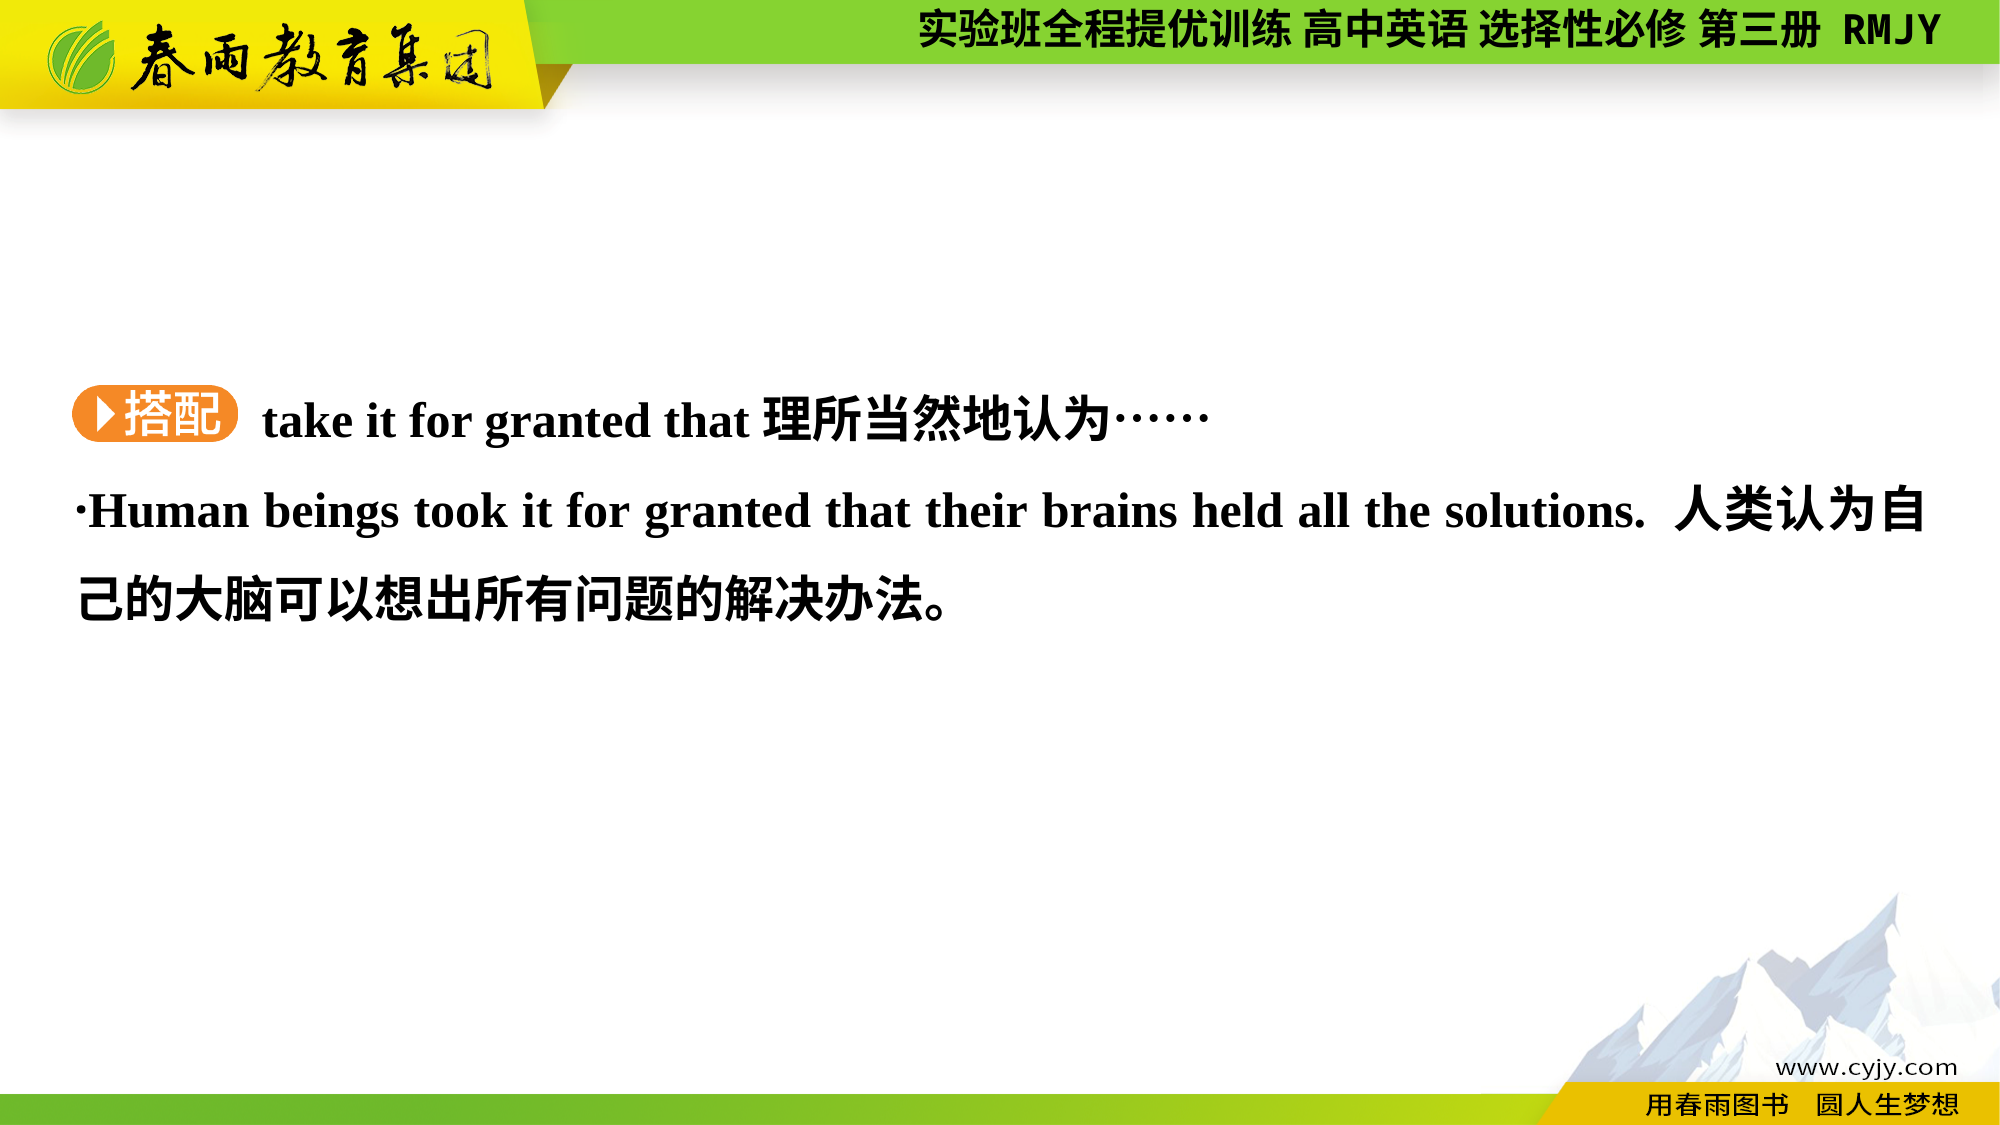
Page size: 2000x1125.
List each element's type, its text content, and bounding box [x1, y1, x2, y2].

text_box take it for granted that理所当然地认为…… ·Human beings took it for granted that their brains held all the solutions. 人类认为自己的大脑可以想出所有问题的解决办法。 [59, 349, 1944, 635]
picture [0, 0, 2000, 1125]
